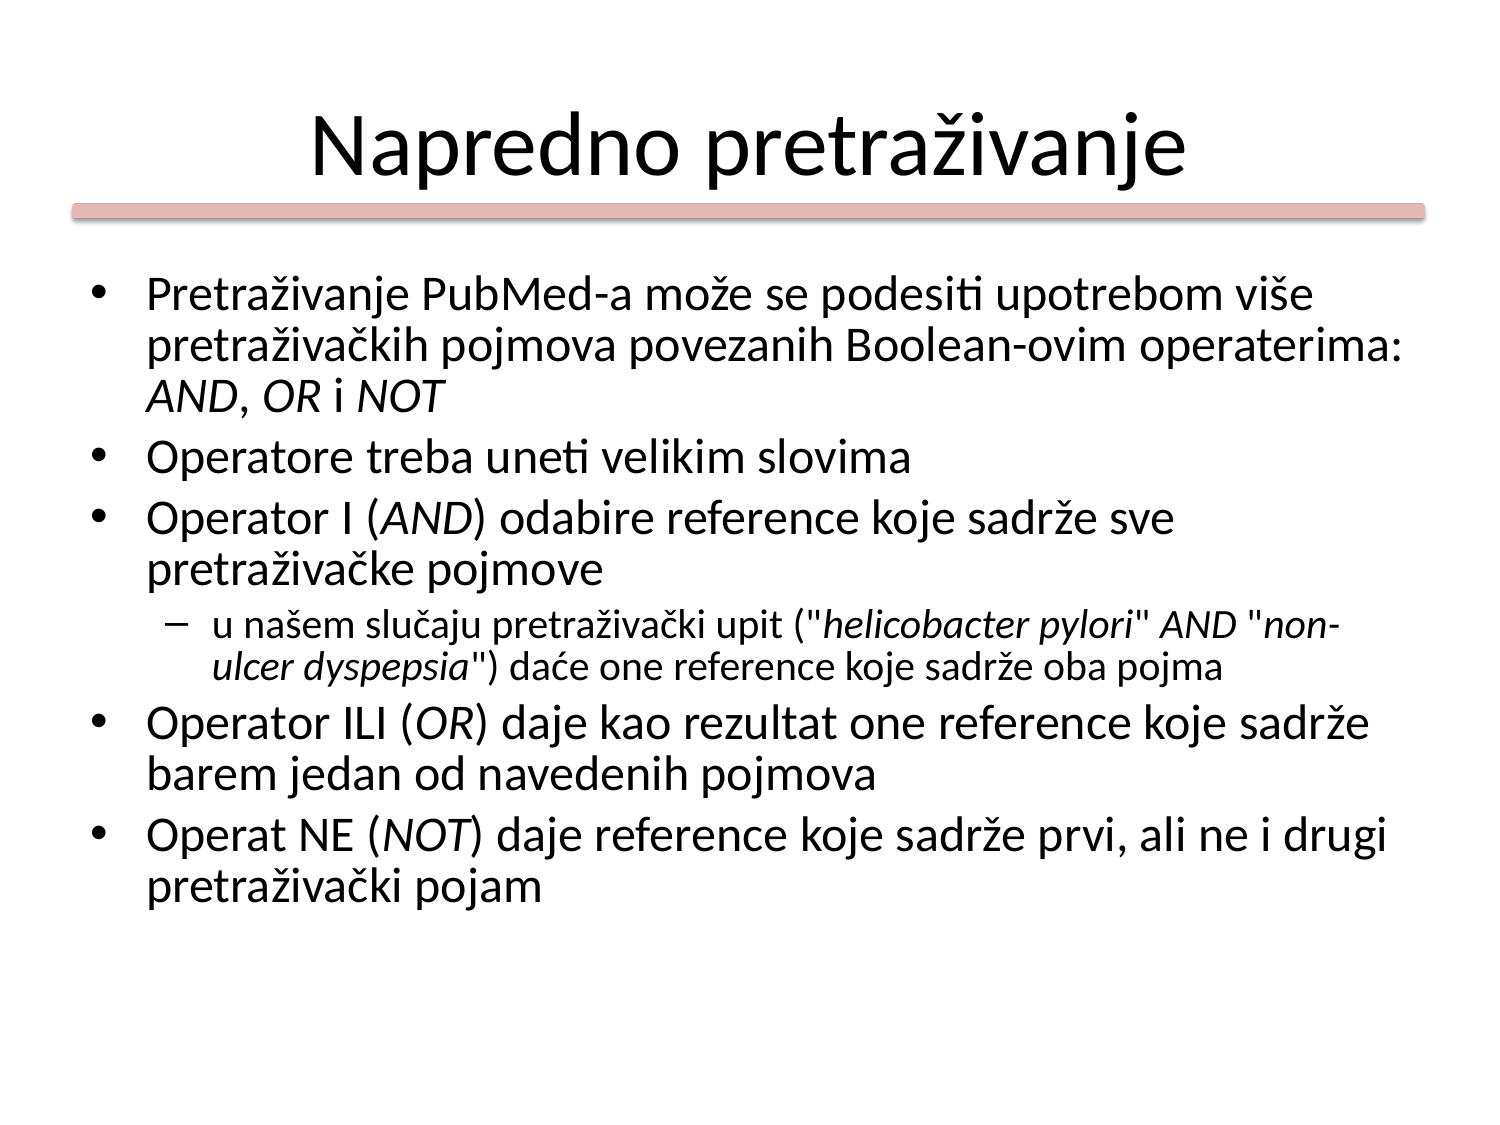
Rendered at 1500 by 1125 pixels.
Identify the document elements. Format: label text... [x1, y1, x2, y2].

list Pretraživanje PubMed-a može se podesiti upotrebom više pretraživačkih pojmova povezanih Boolean-ovim operaterima: AND, OR i NOT Operatore treba uneti velikim slovima Operator I (AND) odabire reference koje sadrže sve pretraživačke pojmove u našem slučaju pretraživački upit ("helicobacter pylori" AND "non-ulcer dyspepsia") daće one reference koje sadrže oba pojma Operator ILI (OR) daje kao rezultat one reference koje sadrže barem jedan od navedenih pojmova Operat NE (NOT) daje reference koje sadrže prvi, ali ne i drugi pretraživački pojam [75, 262, 1425, 1005]
picture [65, 199, 1432, 230]
title Napredno pretraživanje [75, 45, 1425, 198]
